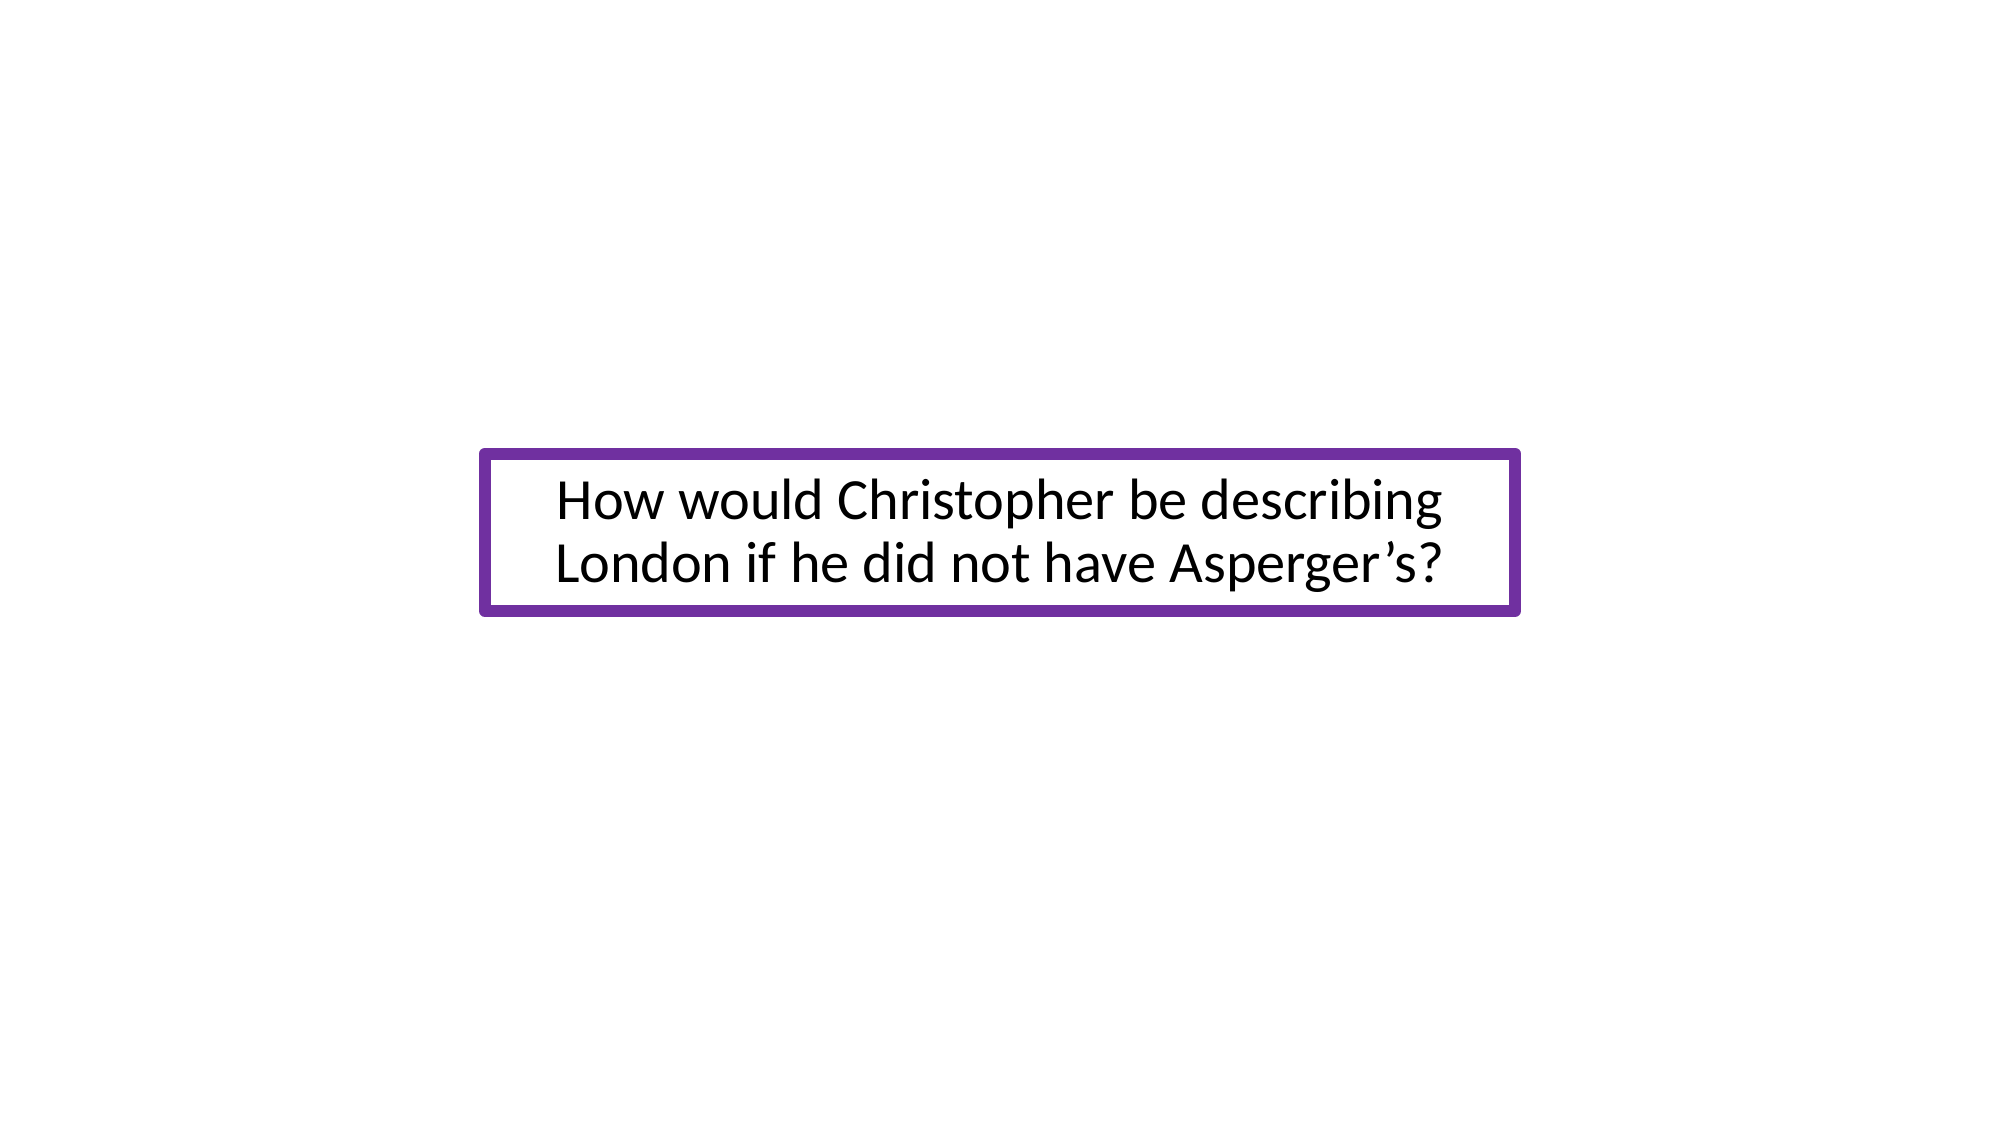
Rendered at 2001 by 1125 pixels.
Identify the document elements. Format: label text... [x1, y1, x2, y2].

list How would Christopher be describing London if he did not have Asperger’s? [485, 453, 1515, 611]
